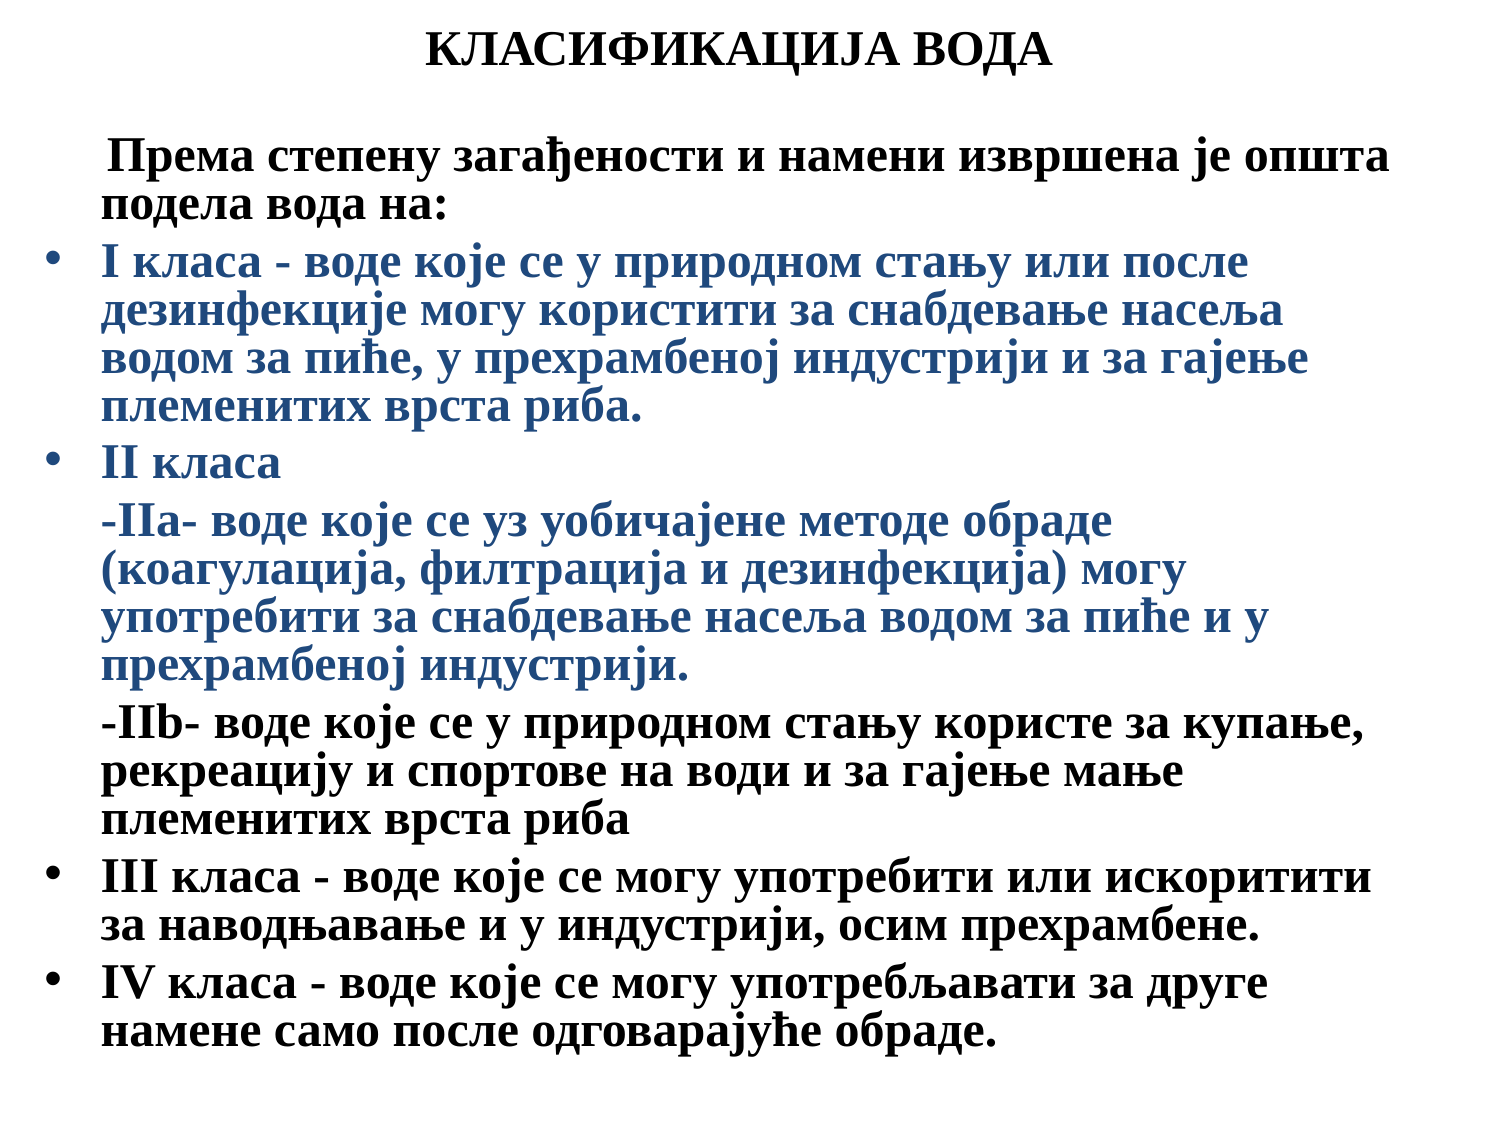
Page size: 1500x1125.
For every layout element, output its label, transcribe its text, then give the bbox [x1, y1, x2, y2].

list Према степену загађености и намени извршена је општа подела вода на: I класа - воде које се у природном стању или после дезинфекције могу користити за снабдевање насеља водом за пиће, у прехрамбеној индустрији и за гајење племенитих врста риба. II класа -IIa- воде које се уз уобичајене методе обраде (коагулација, филтрација и дезинфекција) могу употребити за снабдевање насеља водом за пиће и у прехрамбеној индустрији. -IIb- воде које се у природном стању користе за купање, рекреацију и спортове на води и за гајење мање племенитих врста риба III класа - воде које се могу употребити или искоритити за наводњавање и у индустрији, осим прехрамбене. IV класа - воде које се могу употребљавати за друге намене само после одговарајуће обраде. [29, 125, 1443, 1125]
title КЛАСИФИКАЦИЈА ВОДА [40, 0, 1438, 84]
